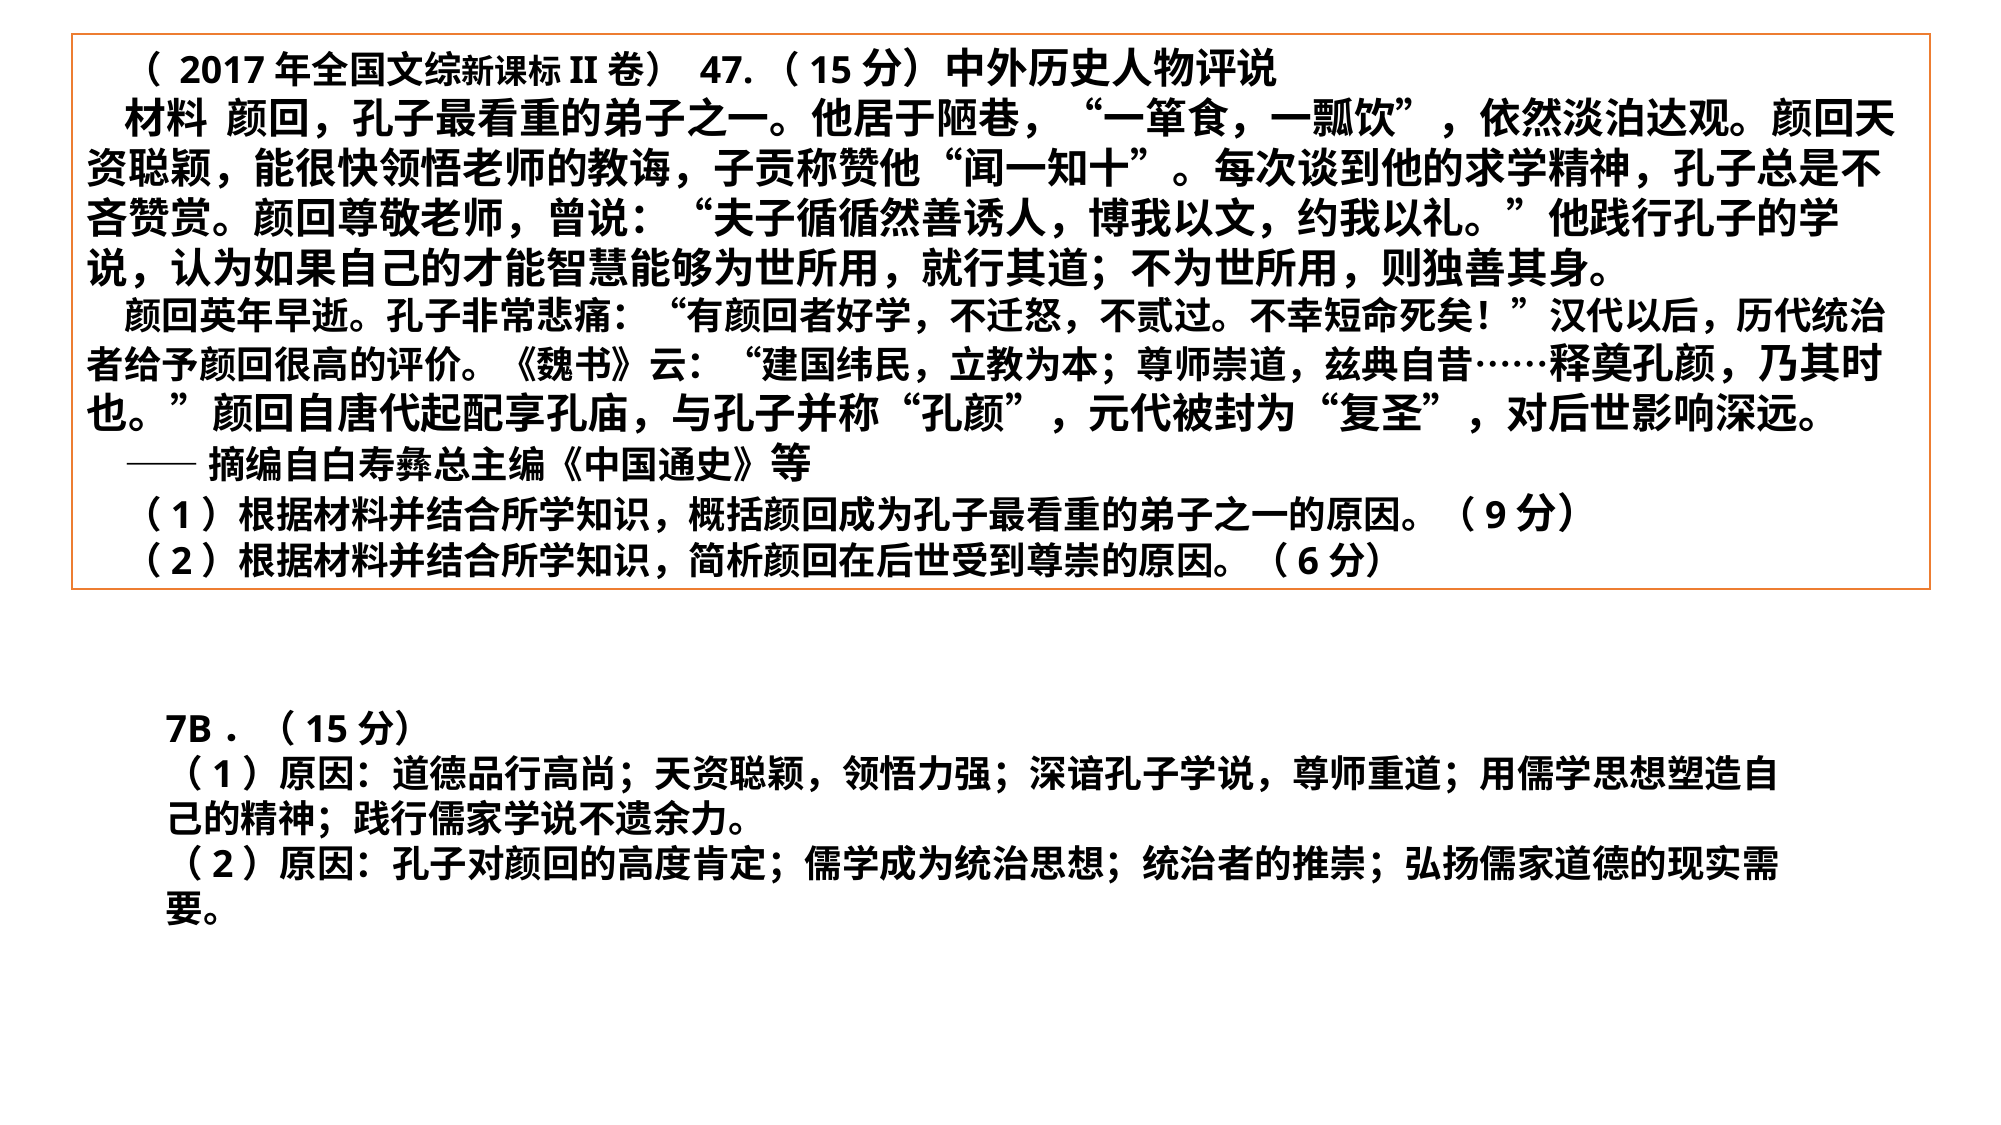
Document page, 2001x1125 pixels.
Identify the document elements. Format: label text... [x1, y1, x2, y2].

text_box 7B．（15分） （1）原因：道德品行高尚；天资聪颖，领悟力强；深谙孔子学说，尊师重道；用儒学思想塑造自己的精神；践行儒家学说不遗余力。 （2）原因：孔子对颜回的高度肯定；儒学成为统治思想；统治者的推崇；弘扬儒家道德的现实需要。 [150, 697, 1799, 983]
text_box （ 2017年全国文综新课标II卷） 47.（15分）中外历史人物评说 材料 颜回，孔子最看重的弟子之一。他居于陋巷，“一箪食，一瓢饮”，依然淡泊达观。颜回天资聪颖，能很快领悟老师的教诲，子贡称赞他“闻一知十”。每次谈到他的求学精神，孔子总是不吝赞赏。颜回尊敬老师，曾说：“夫子循循然善诱人，博我以文，约我以礼。”他践行孔子的学说，认为如果自己的才能智慧能够为世所用，就行其道；不为世所用，则独善其身。 颜回英年早逝。孔子非常悲痛：“有颜回者好学，不迁怒，不贰过。不幸短命死矣！”汉代以后，历代统治者给予颜回很高的评价。《魏书》云：“建国纬民，立教为本；尊师崇道，兹典自昔……释奠孔颜，乃其时也。”颜回自唐代起配享孔庙，与孔子并称“孔颜”，元代被封为“复圣”，对后世影响深远。 ——摘编自白寿彝总主编《中国通史》等 （1）根据材料并结合所学知识，概括颜回成为孔子最看重的弟子之一的原因。（9分） （2）根据材料并结合所学知识，简析颜回在后世受到尊崇的原因。（6分） [71, 33, 1931, 590]
